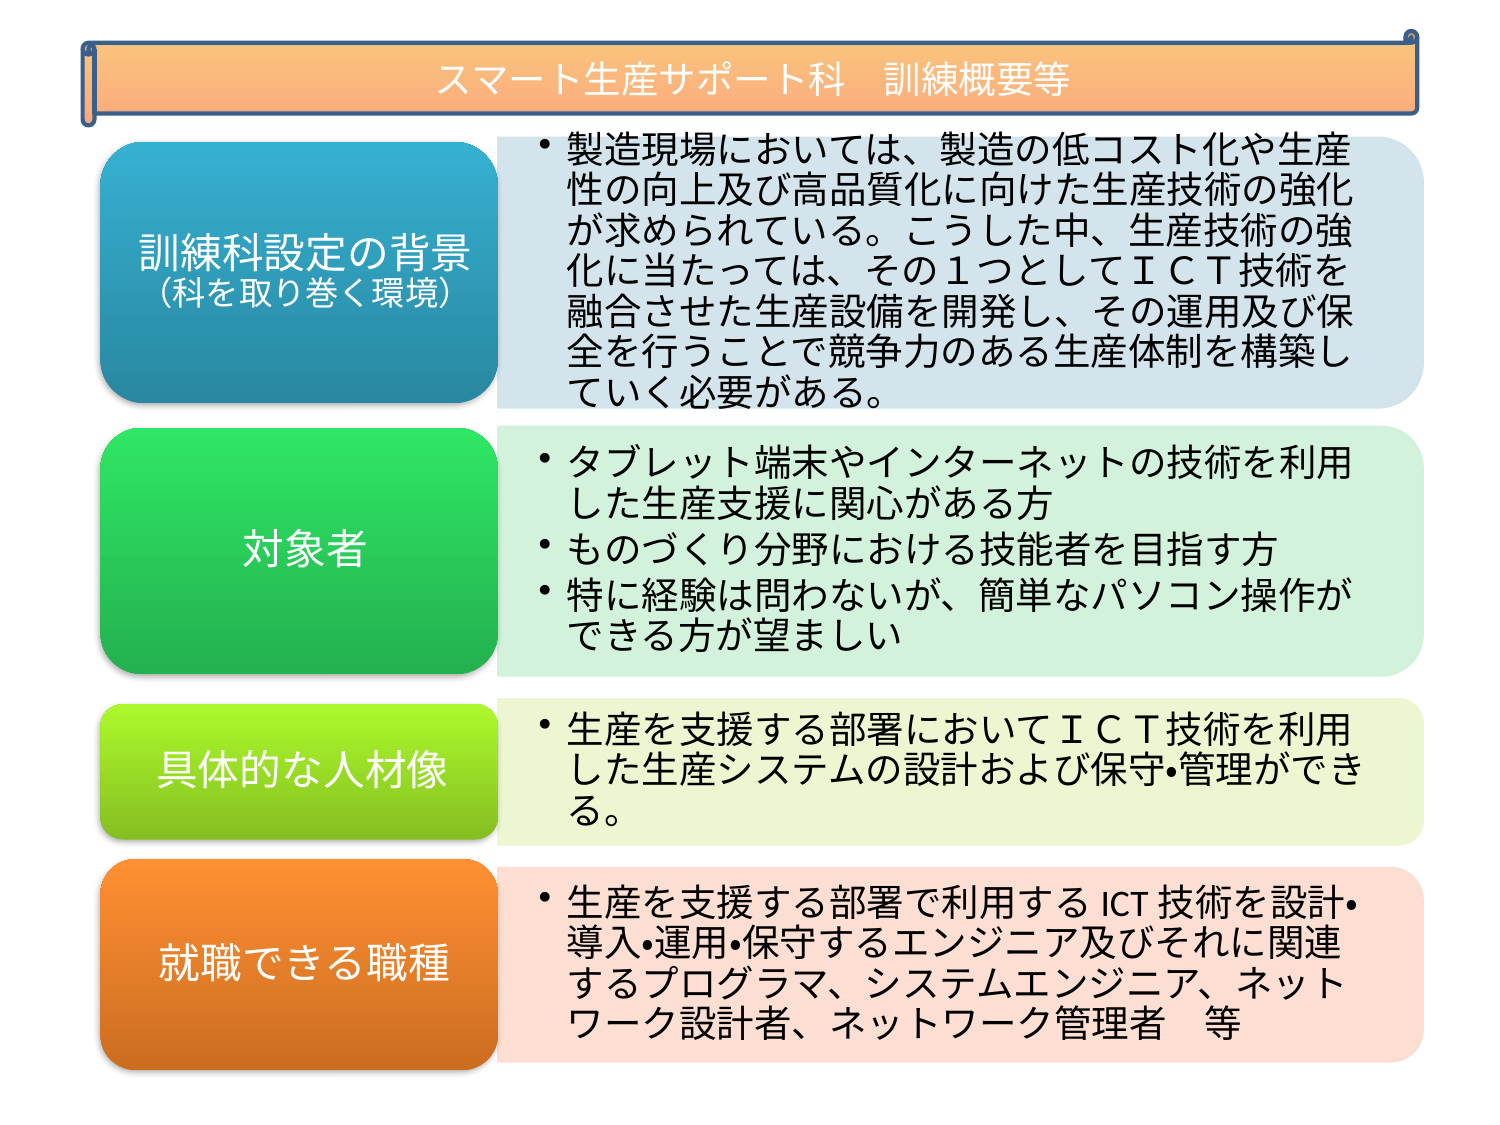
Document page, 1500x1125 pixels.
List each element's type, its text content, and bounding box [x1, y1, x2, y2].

text_box スマート生産サポート科 訓練概要等 [80, 28, 1420, 128]
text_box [100, 136, 1424, 1071]
